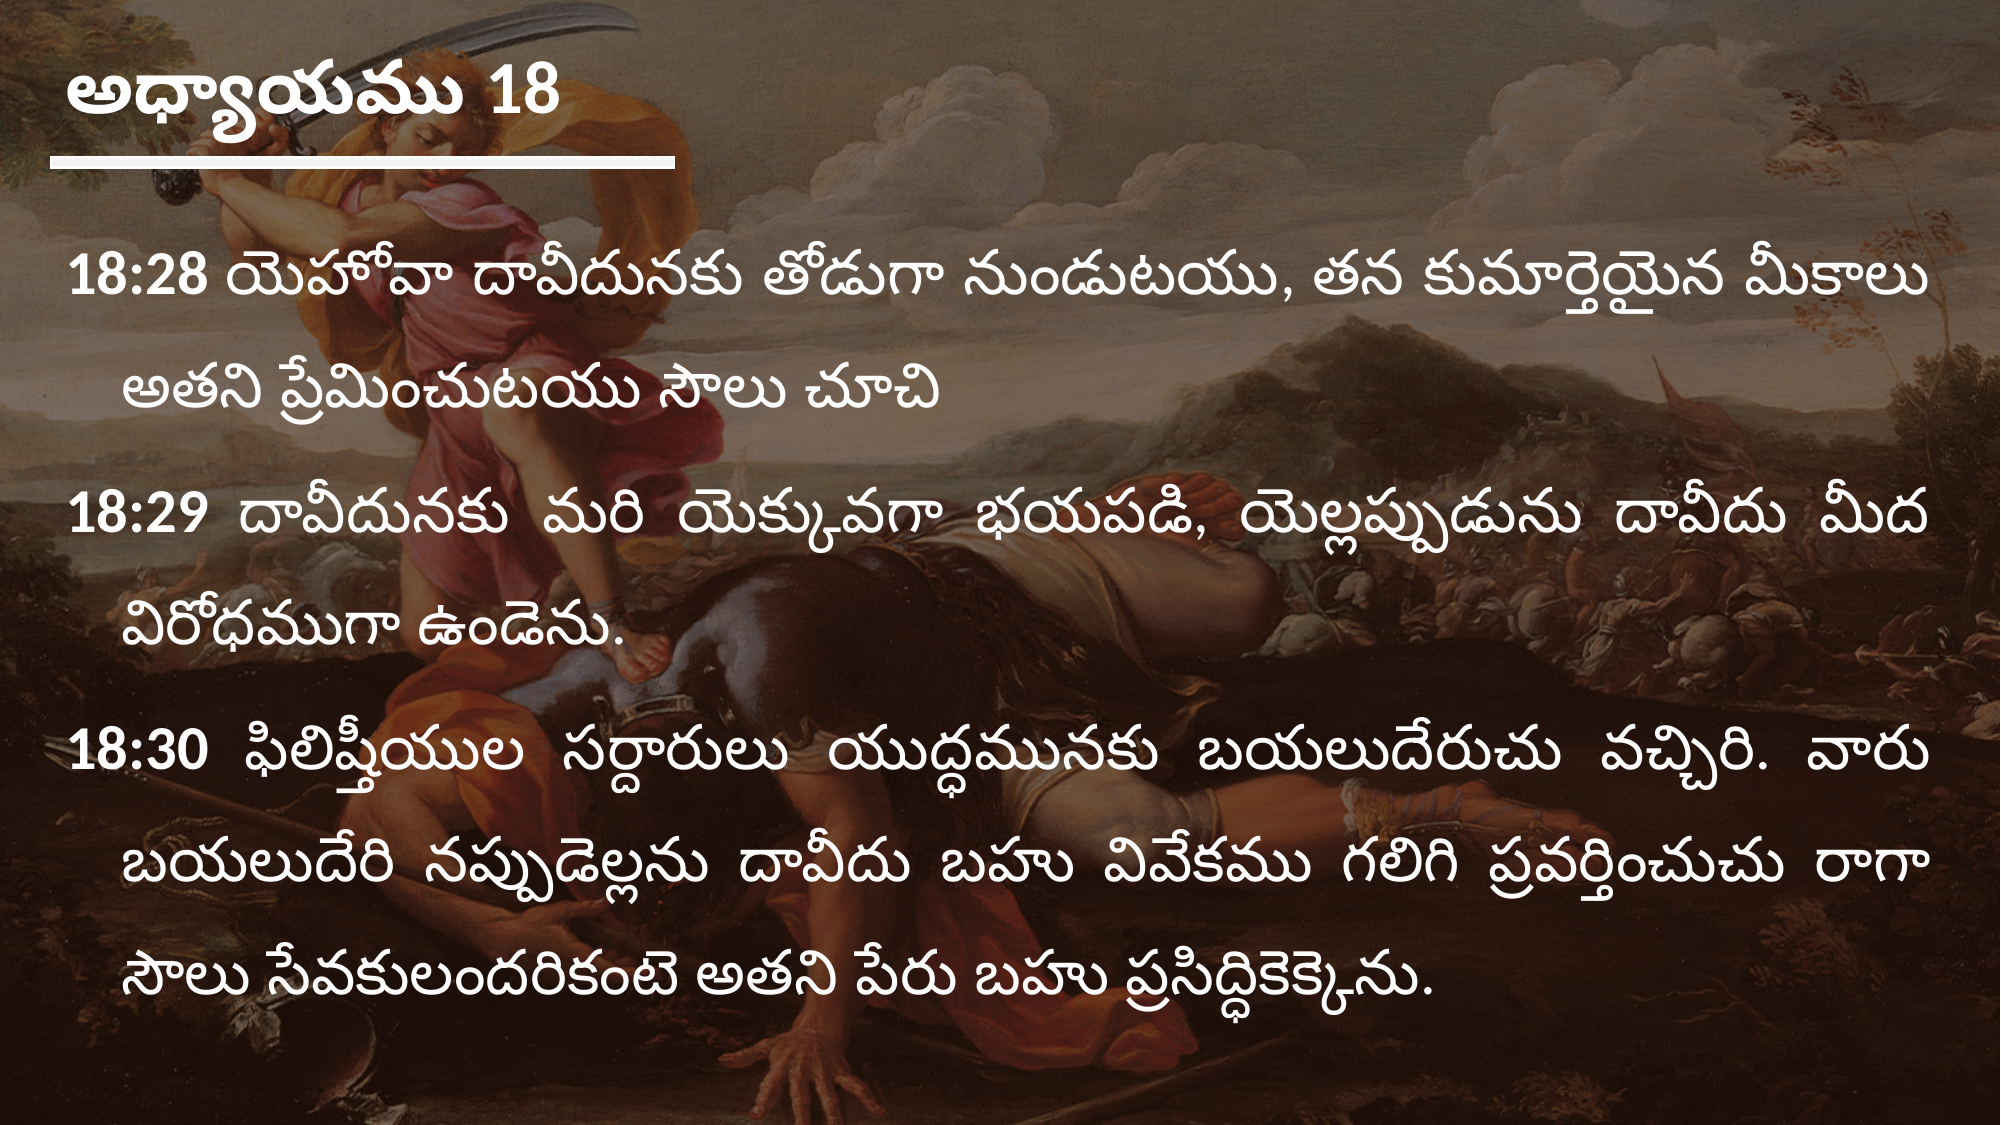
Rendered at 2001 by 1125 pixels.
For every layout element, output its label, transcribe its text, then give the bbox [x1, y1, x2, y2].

list 18:28 యెహోవా దావీదునకు తోడుగా నుండుటయు, తన కుమార్తెయైన మీకాలు అతని ప్రేమించుటయు సౌలు చూచి 18:29 దావీదునకు మరి యెక్కువగా భయపడి, యెల్లప్పుడును దావీదు మీద విరోధముగా ఉండెను. 18:30 ఫిలిష్తీయుల సర్దారులు యుద్ధమునకు బయలుదేరుచు వచ్చిరి. వారు బయలుదేరి నప్పుడెల్లను దావీదు బహు వివేకము గలిగి ప్రవర్తించుచు రాగా సౌలు సేవకులందరికంటె అతని పేరు బహు ప్రసిద్ధికెక్కెను. [50, 187, 1946, 1063]
picture [0, 0, 2000, 1125]
title అధ్యాయము 18 [50, 0, 1925, 167]
